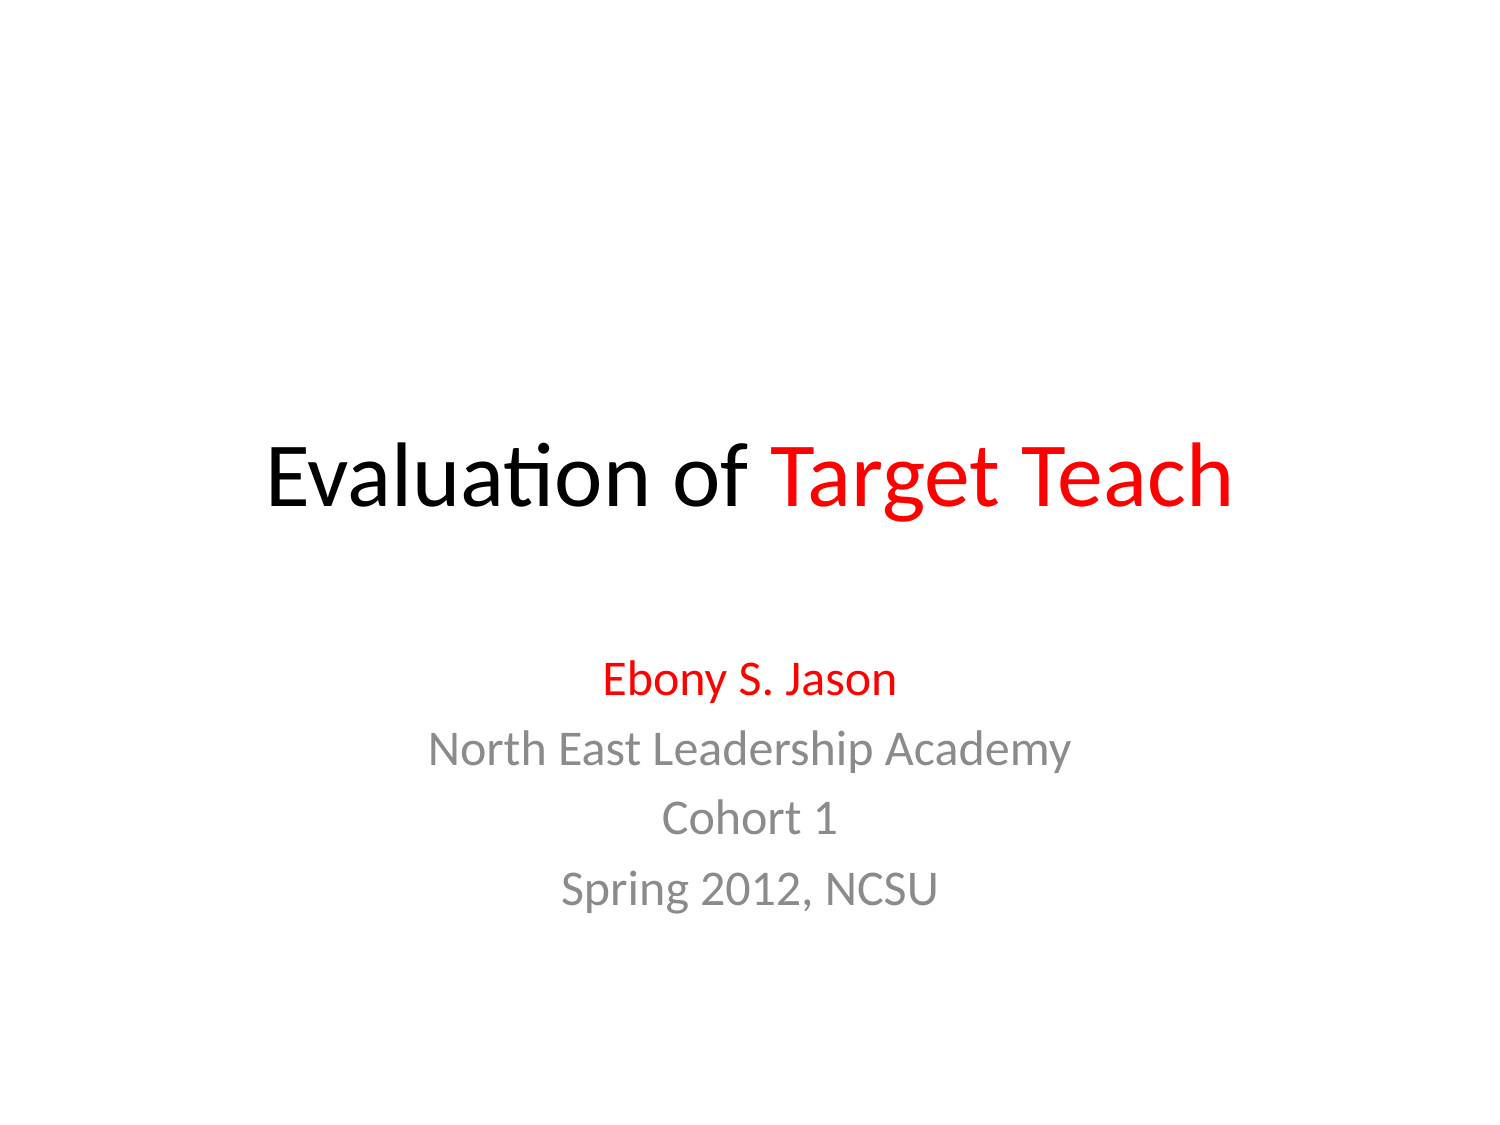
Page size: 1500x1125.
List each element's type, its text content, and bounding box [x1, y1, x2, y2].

title Evaluation of Target Teach [112, 349, 1388, 591]
subtitle Ebony S. Jason North East Leadership Academy Cohort 1 Spring 2012, NCSU [225, 637, 1275, 925]
